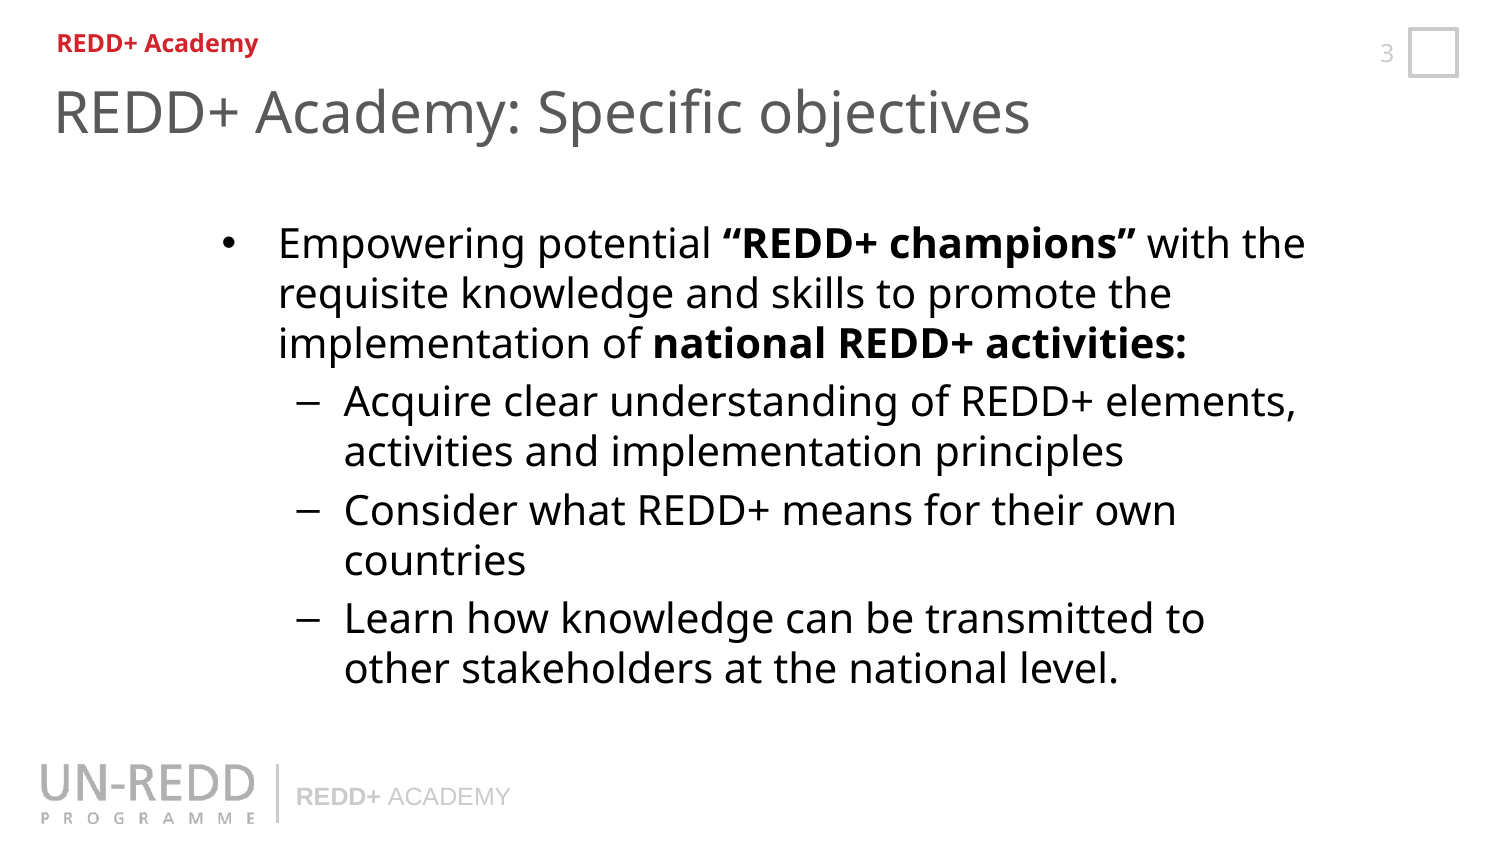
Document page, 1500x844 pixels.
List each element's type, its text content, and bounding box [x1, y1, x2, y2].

list Empowering potential “REDD+ champions” with the requisite knowledge and skills to promote the implementation of national REDD+ activities: Acquire clear understanding of REDD+ elements, activities and implementation principles Consider what REDD+ means for their own countries Learn how knowledge can be transmitted to other stakeholders at the national level. [206, 209, 1329, 753]
list REDD+ Academy [41, 20, 821, 68]
picture [41, 764, 254, 824]
list REDD+ Academy: Specific objectives [38, 67, 1294, 186]
